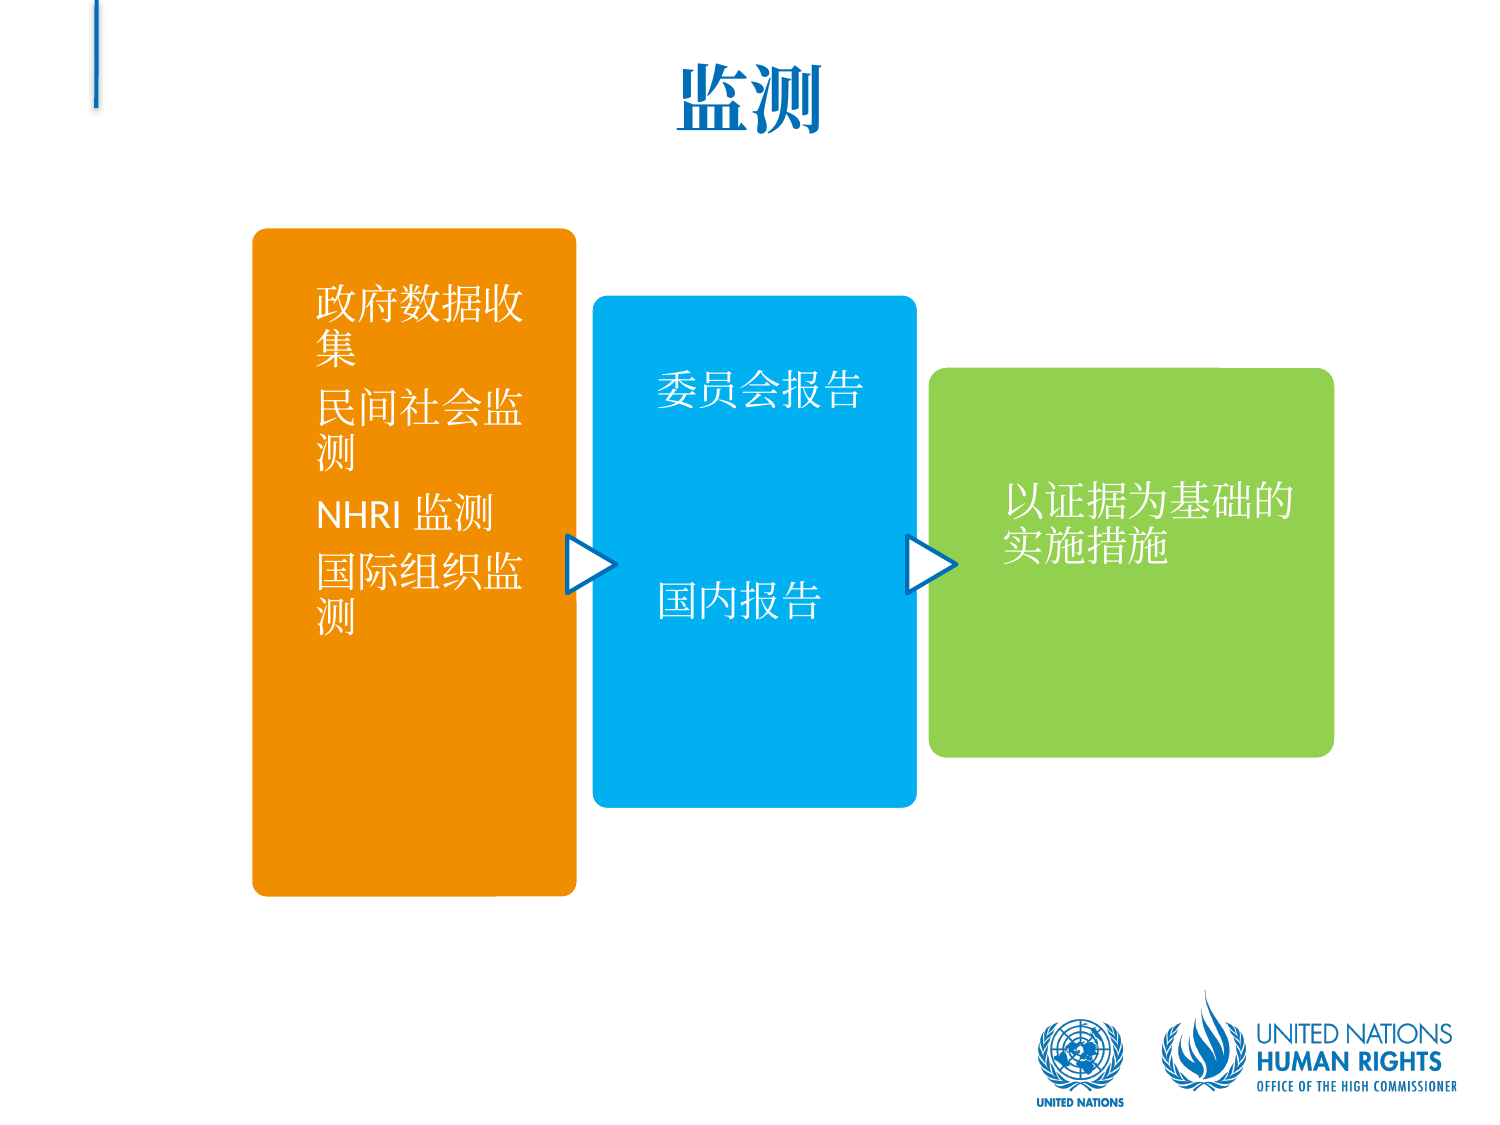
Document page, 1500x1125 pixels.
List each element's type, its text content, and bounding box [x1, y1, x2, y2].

picture [1037, 990, 1457, 1107]
title 监测 [62, 45, 1437, 224]
text_box [166, 185, 1437, 998]
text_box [249, 228, 1341, 897]
